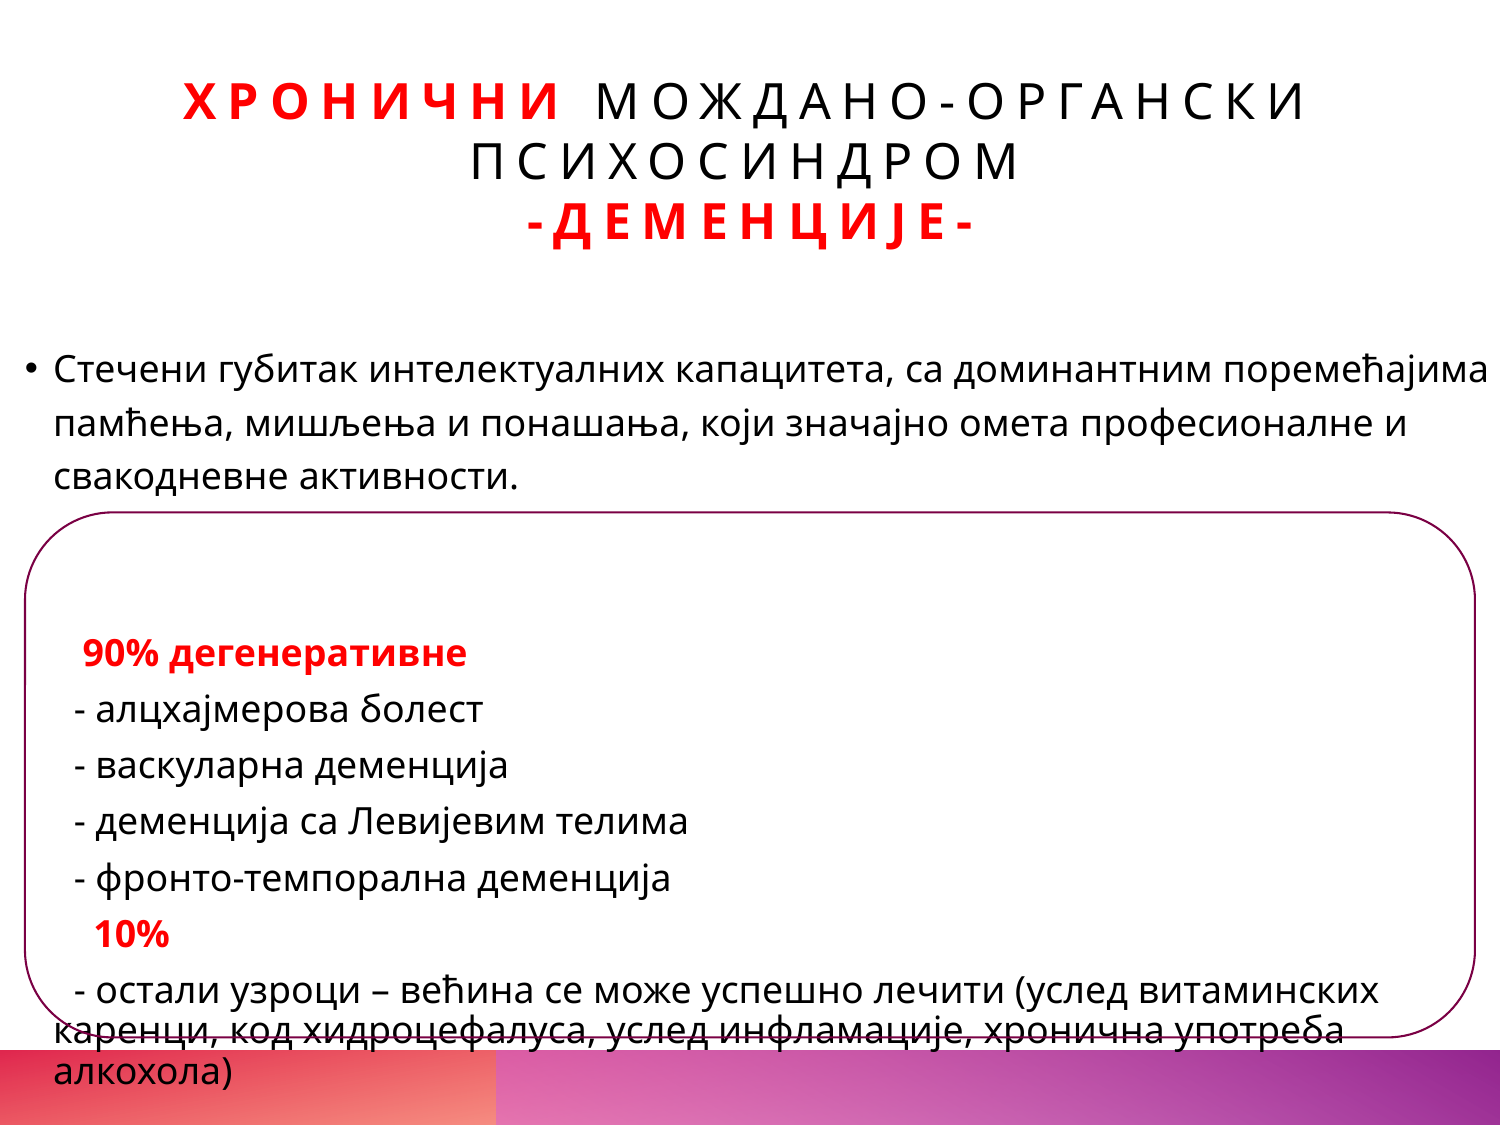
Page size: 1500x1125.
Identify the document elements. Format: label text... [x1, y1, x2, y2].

list Стечени губитак интелектуалних капацитета, са доминантним поремећајима памћења, мишљења и понашања, који значајно омета професионалне и свакодневне активности. 90% дегенеративне - алцхајмерова болест - васкуларна деменција - деменција са Левијевим телима - фронто-темпорална деменција 10% - остали узроци – већина се може успешно лечити (услед витаминских каренци, код хидроцефалуса, услед инфламације, хронична употреба алкохола) [24, 275, 1500, 1125]
text_box [23, 511, 1476, 1039]
title ХРОНИЧНИ МОЖДАНО-ОРГАНСКИ ПСИХОСИНДРОМ -ДЕМЕНЦИЈЕ- [75, 19, 1425, 250]
